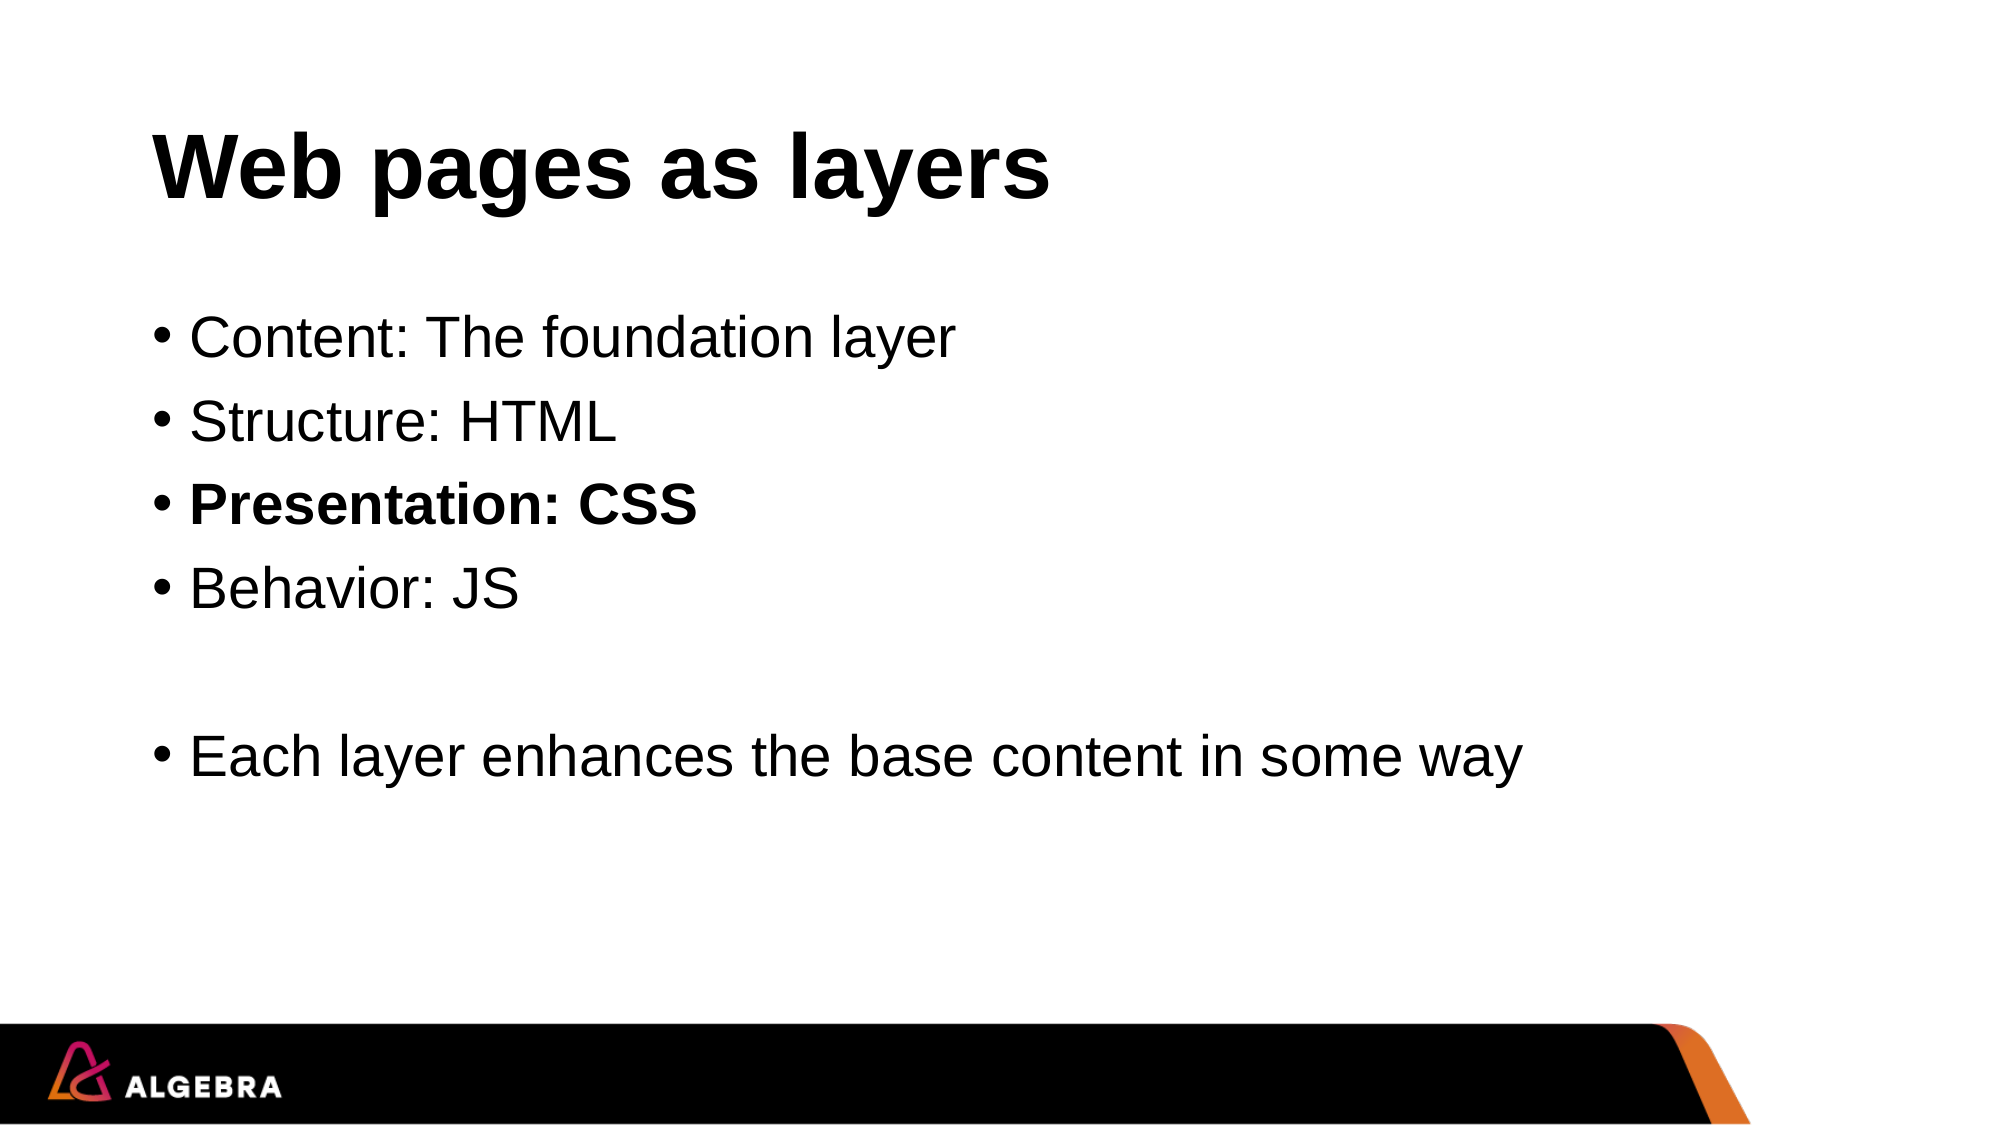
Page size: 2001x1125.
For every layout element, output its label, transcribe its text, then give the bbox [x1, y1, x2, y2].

title Web pages as layers [137, 59, 1863, 278]
picture [0, 1023, 1958, 1125]
list Content: The foundation layer Structure: HTML Presentation: CSS Behavior: JS Each layer enhances the base content in some way [137, 299, 1863, 1014]
